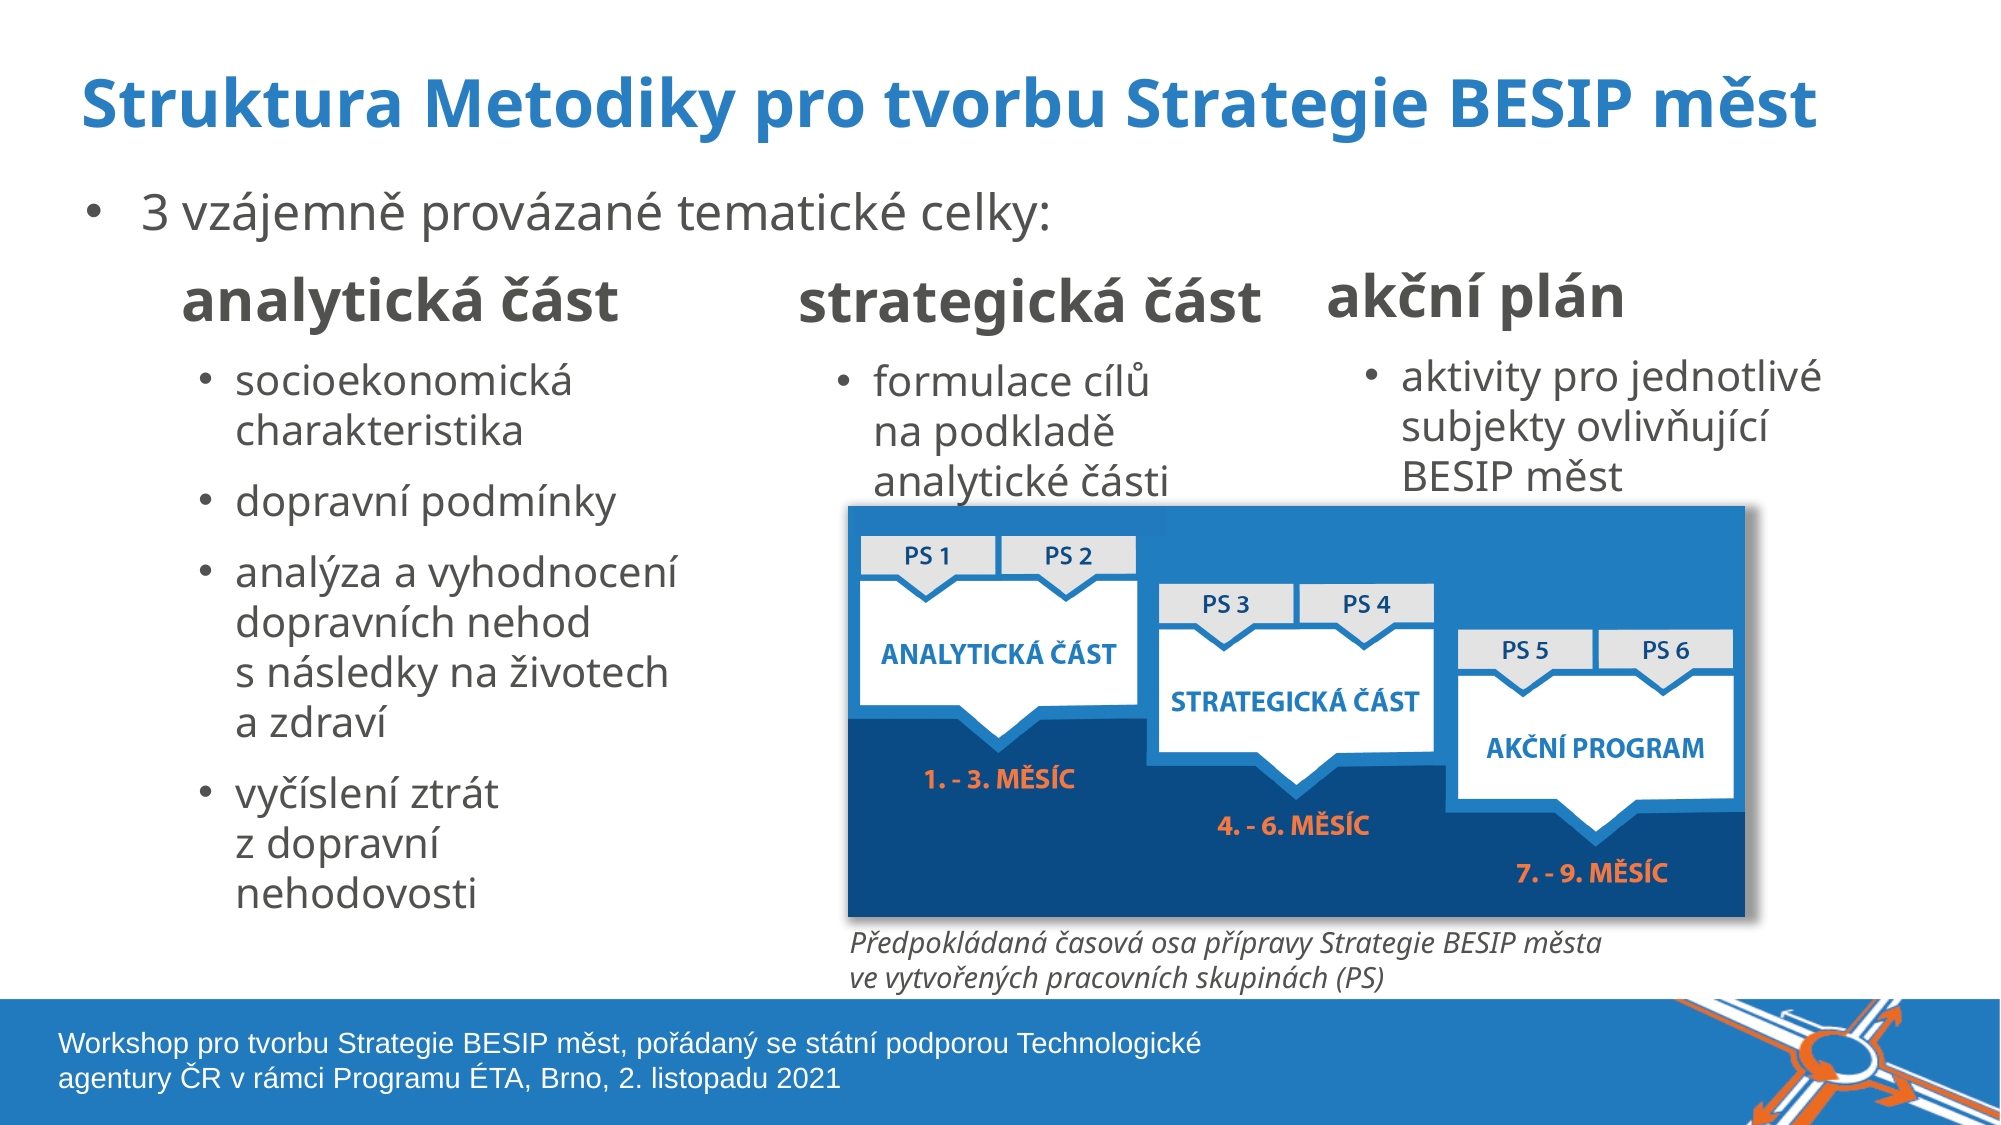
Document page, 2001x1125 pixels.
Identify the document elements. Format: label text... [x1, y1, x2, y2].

picture [848, 506, 1745, 918]
text_box akční plán aktivity pro jednotlivé subjekty ovlivňující BESIP měst [1236, 251, 1875, 508]
text_box 3 vzájemně provázané tematické celky: [70, 172, 1438, 248]
text_box Předpokládaná časová osa přípravy Strategie BESIP města ve vytvořených pracovních skupinách (PS) [834, 917, 1745, 1002]
text_box Struktura Metodiky pro tvorbu Strategie BESIP měst [66, 52, 1980, 148]
picture [0, 999, 2000, 1125]
text_box strategická část formulace cílů na podkladě analytické části [708, 256, 1236, 513]
text_box analytická část socioekonomická charakteristika dopravní podmínky analýza a vyhodnocení dopravních nehod s následky na životech a zdraví vyčíslení ztrát z dopravní nehodovosti [70, 255, 709, 924]
text_box Workshop pro tvorbu Strategie BESIP měst, pořádaný se státní podporou Technologické agentury ČR v rámci Programu ÉTA, Brno, 2. listopadu 2021 [43, 1016, 1268, 1102]
